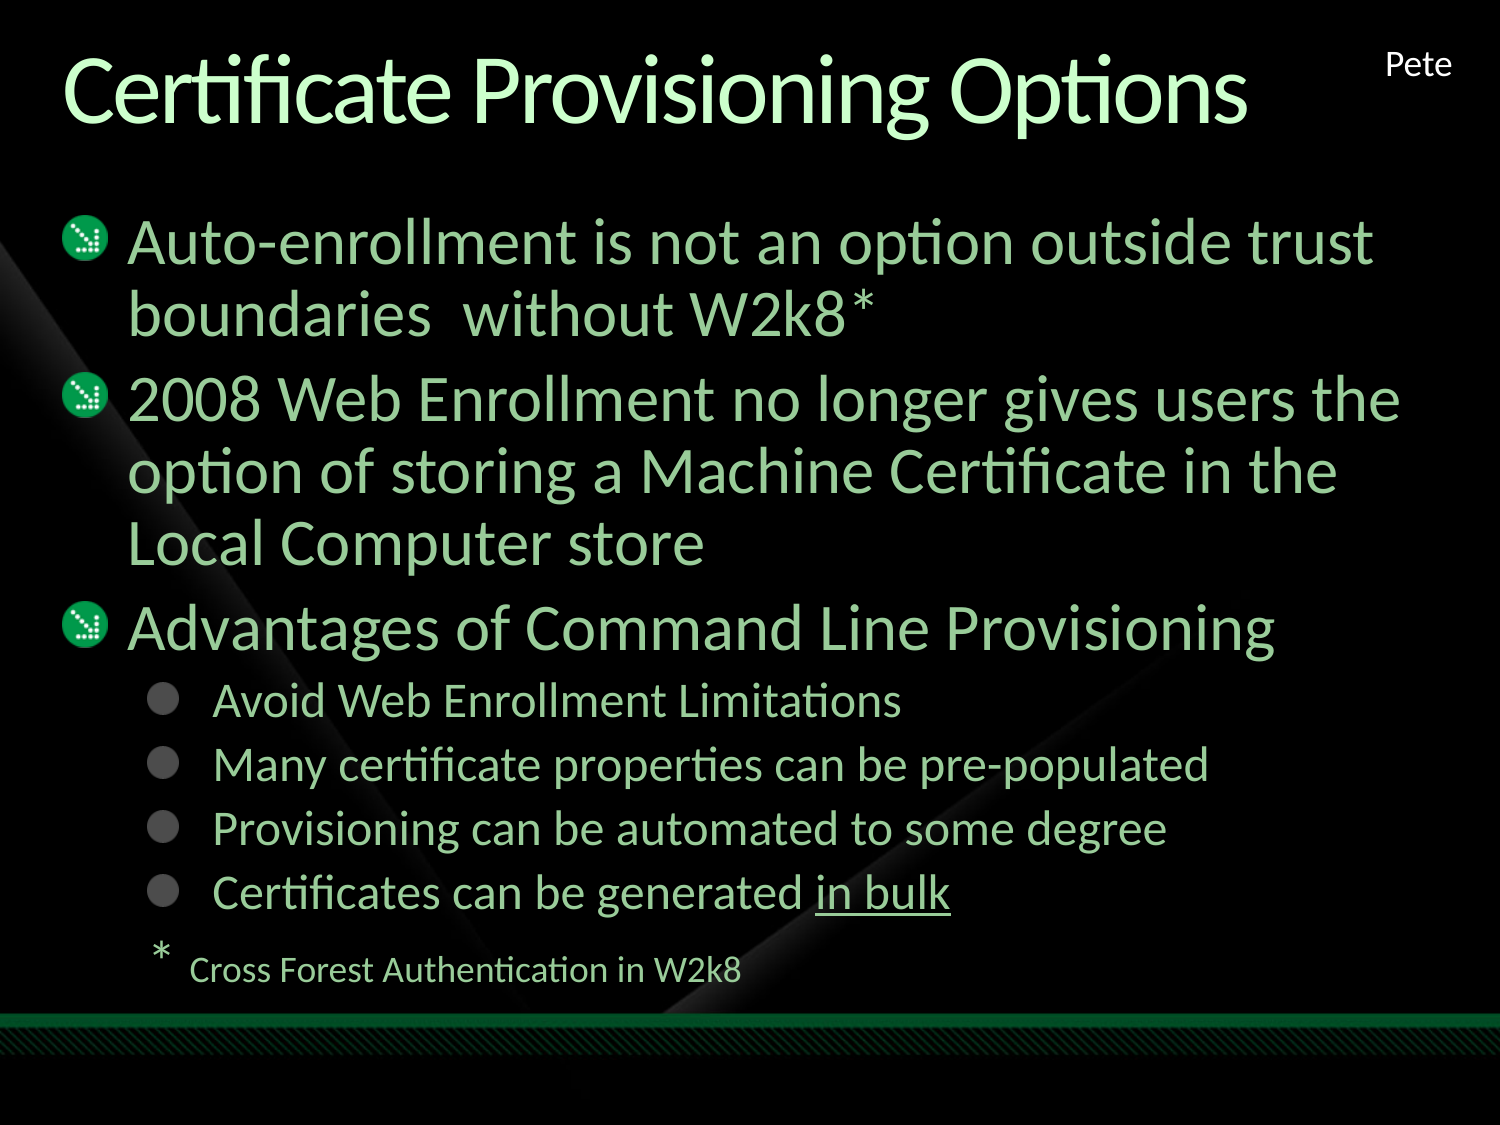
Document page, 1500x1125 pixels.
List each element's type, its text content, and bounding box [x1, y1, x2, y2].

list Auto-enrollment is not an option outside trust boundaries without W2k8* 2008 Web Enrollment no longer gives users the option of storing a Machine Certificate in the Local Computer store Advantages of Command Line Provisioning Avoid Web Enrollment Limitations Many certificate properties can be pre-populated Provisioning can be automated to some degree Certificates can be generated in bulk * Cross Forest Authentication in W2k8 [62, 206, 1438, 980]
text_box Pete [1370, 31, 1500, 91]
title Certificate Provisioning Options [62, 37, 1438, 147]
picture [0, 0, 1500, 1125]
